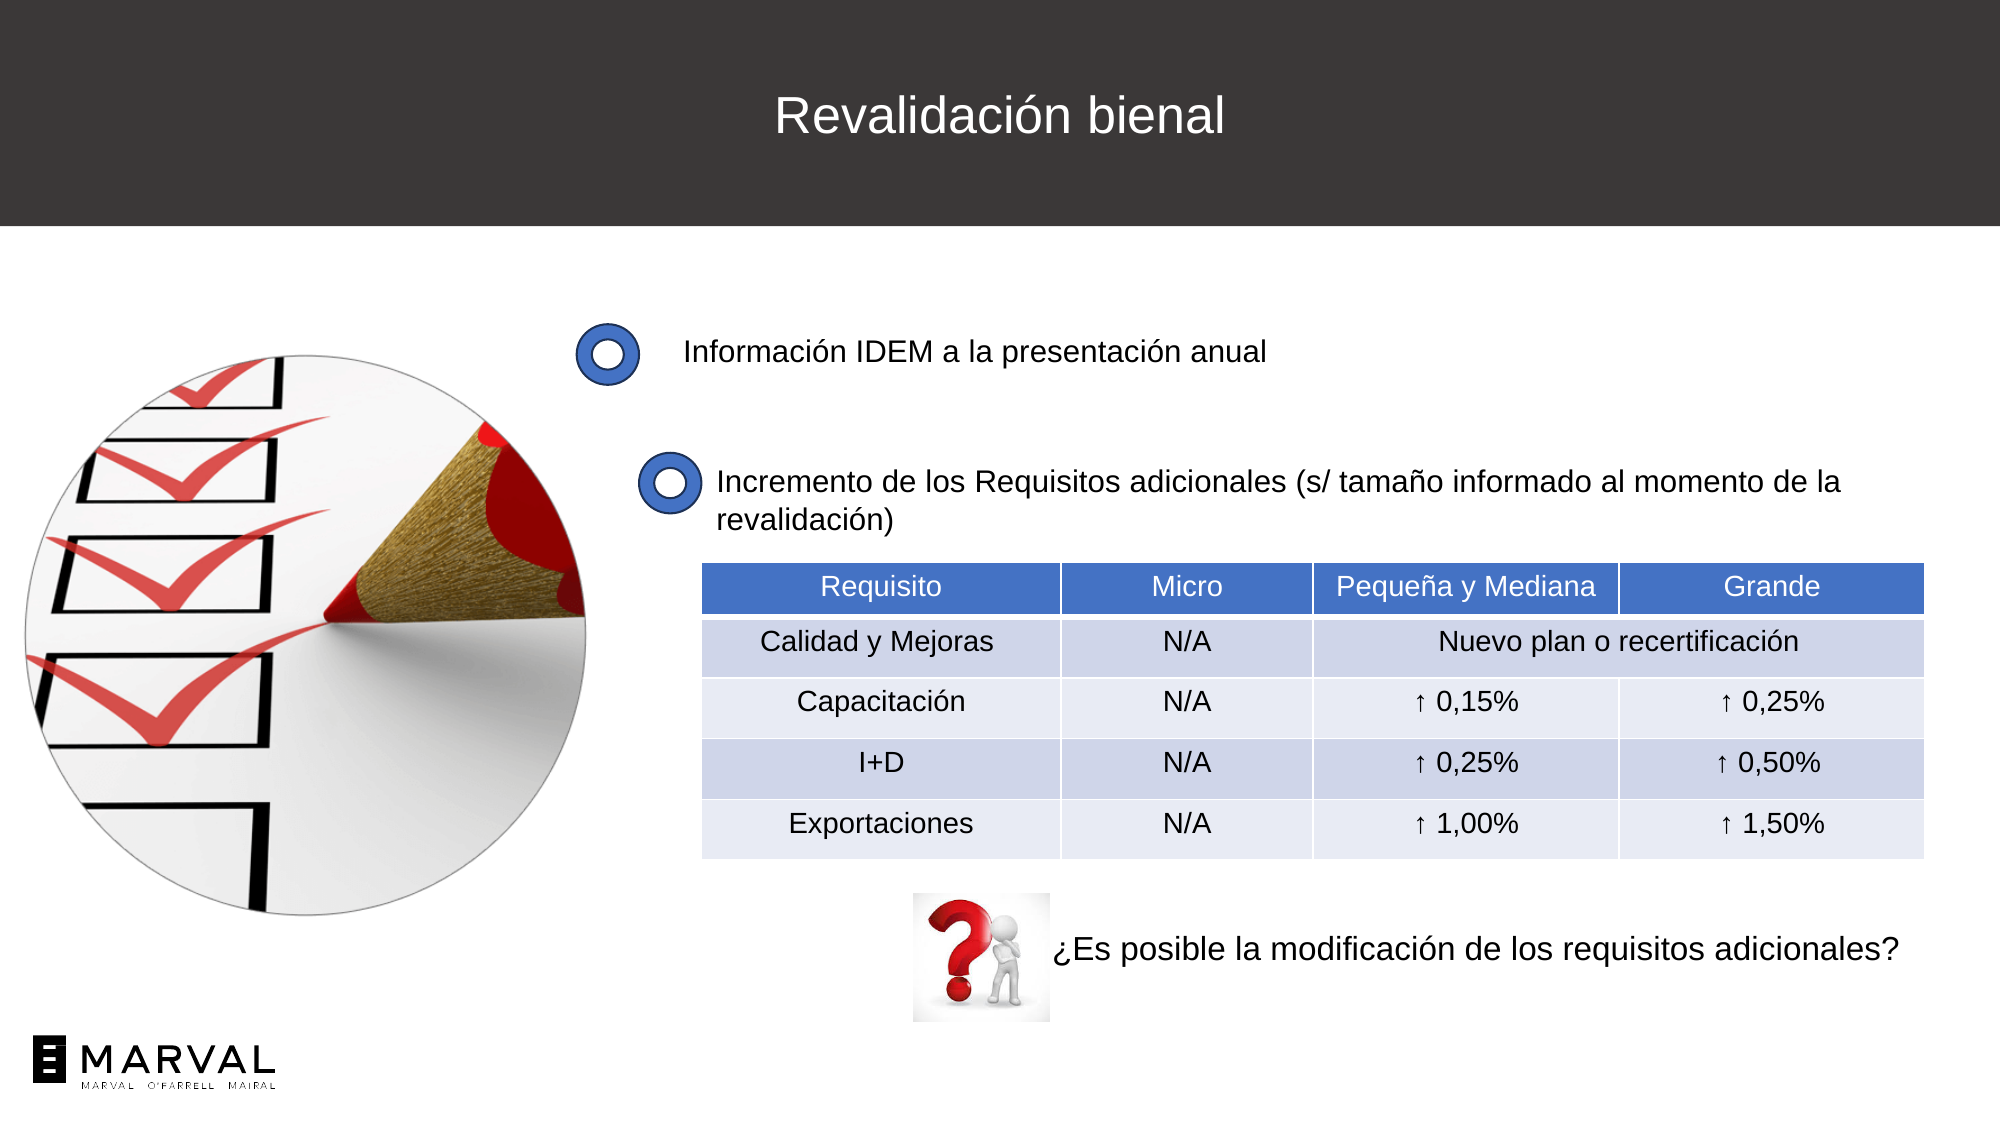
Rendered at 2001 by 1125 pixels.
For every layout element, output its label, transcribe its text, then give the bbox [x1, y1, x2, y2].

table_header Micro [1062, 563, 1312, 614]
table_cell N/A [1062, 620, 1312, 677]
table_cell ↑ 0,25% [1620, 679, 1924, 738]
table_cell ↑ 0,25% [1314, 739, 1618, 799]
table_cell Capacitación [702, 679, 1060, 738]
table_cell Nuevo plan o recertificación [1314, 620, 1924, 677]
table_cell ↑ 0,15% [1314, 679, 1618, 738]
table_cell N/A [1062, 679, 1312, 738]
text_box [640, 451, 701, 515]
picture [16, 324, 640, 947]
table_cell Exportaciones [702, 800, 1060, 859]
text_box Revalidación bienal [0, 0, 2000, 227]
table_header Requisito [702, 563, 1060, 614]
text_box ¿Es posible la modificación de los requisitos adicionales? [1050, 919, 1972, 974]
table_cell I+D [702, 739, 1060, 799]
table_cell ↑ 1,00% [1314, 800, 1618, 859]
table_header Grande [1620, 563, 1924, 614]
table_cell N/A [1062, 800, 1312, 859]
table_cell ↑ 1,50% [1620, 800, 1924, 859]
text_box Información IDEM a la presentación anual [668, 324, 2000, 377]
table_cell N/A [1062, 739, 1312, 799]
table_cell Calidad y Mejoras [702, 620, 1060, 677]
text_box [33, 1035, 275, 1090]
text_box Incremento de los Requisitos adicionales (s/ tamaño informado al momento de la revalidación) [701, 454, 1972, 544]
table_cell ↑ 0,50% [1620, 739, 1924, 799]
table_header Pequeña y Mediana [1314, 563, 1618, 614]
picture [913, 893, 1050, 1022]
